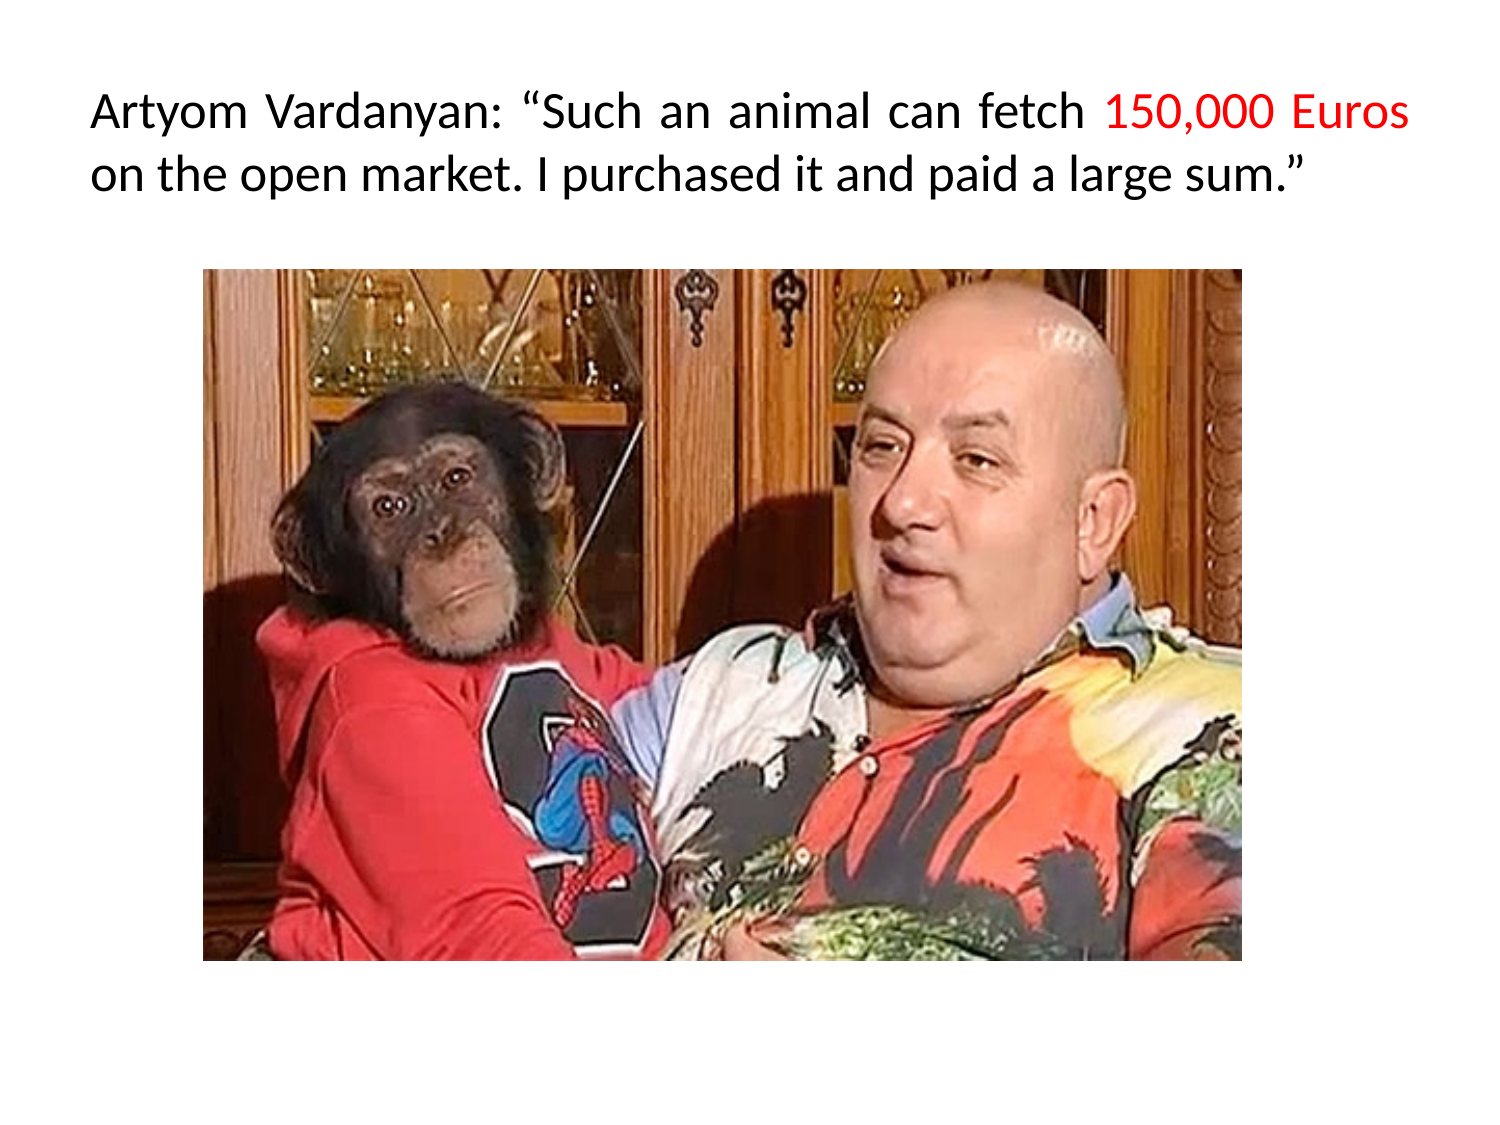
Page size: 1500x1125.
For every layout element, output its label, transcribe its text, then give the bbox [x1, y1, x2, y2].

title Artyom Vardanyan: “Such an animal can fetch 150,000 Euros on the open market. I purchased it and paid a large sum.” [75, 45, 1425, 233]
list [202, 269, 1242, 962]
